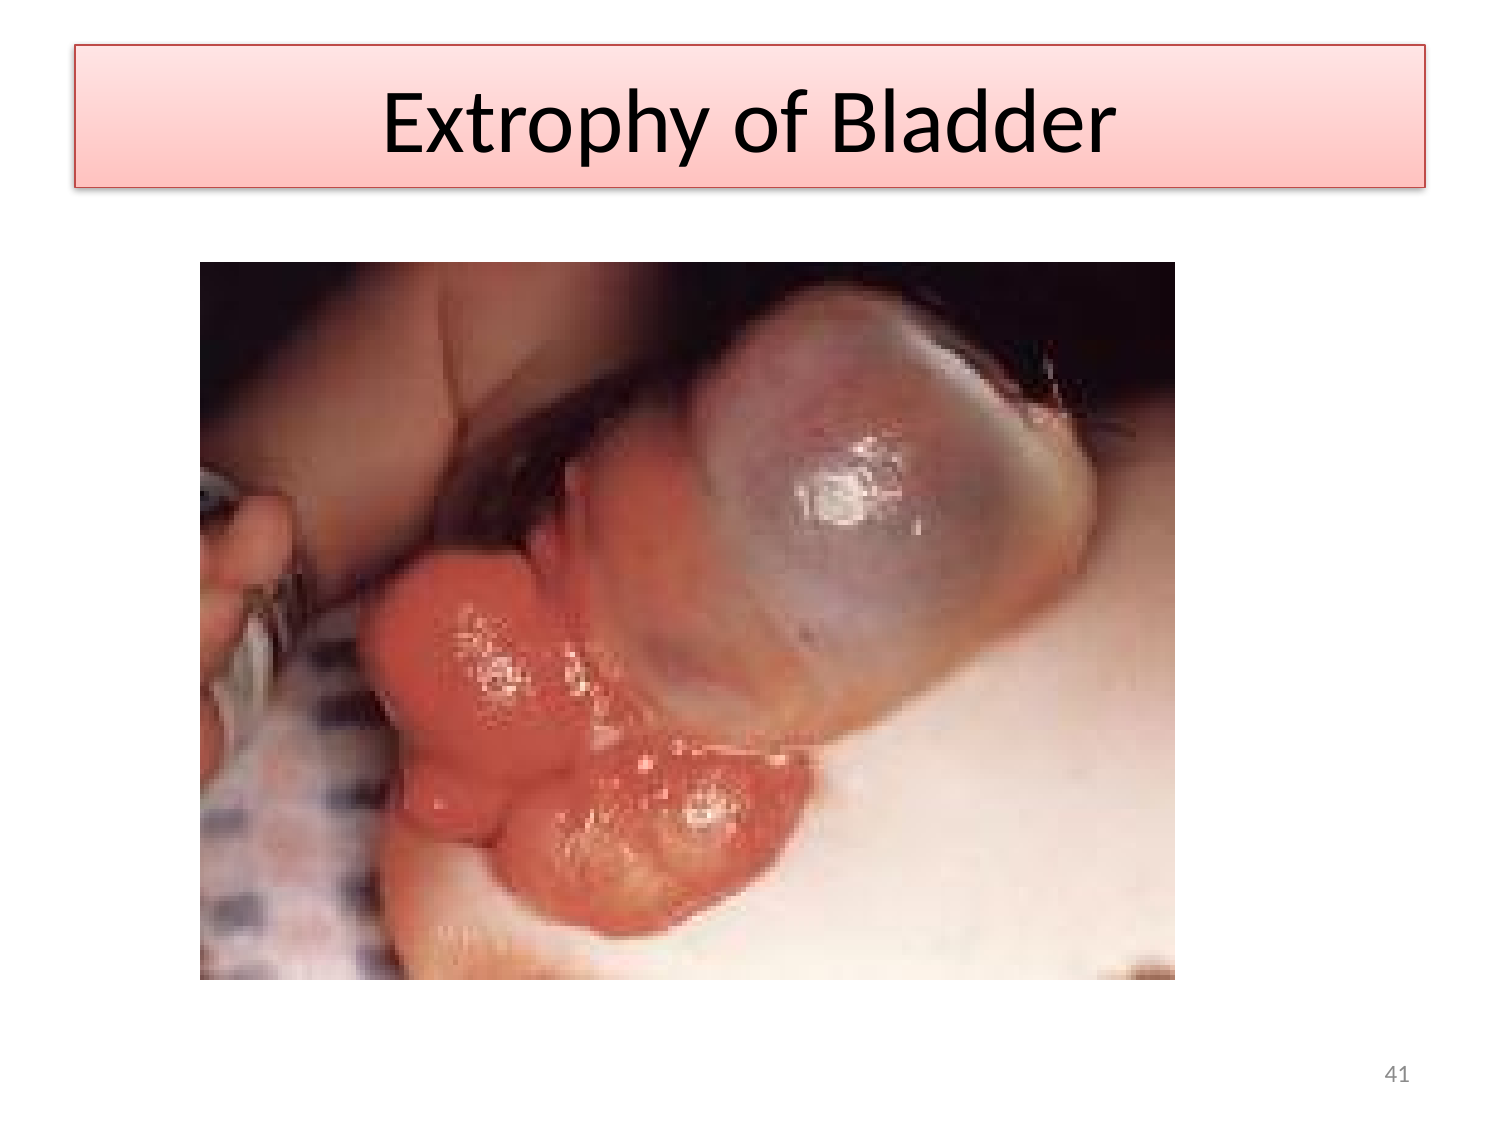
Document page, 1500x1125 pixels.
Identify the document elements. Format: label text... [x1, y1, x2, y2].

slide_number 41 [1074, 1042, 1425, 1103]
picture [199, 262, 1176, 980]
title Extrophy of Bladder [74, 44, 1426, 188]
